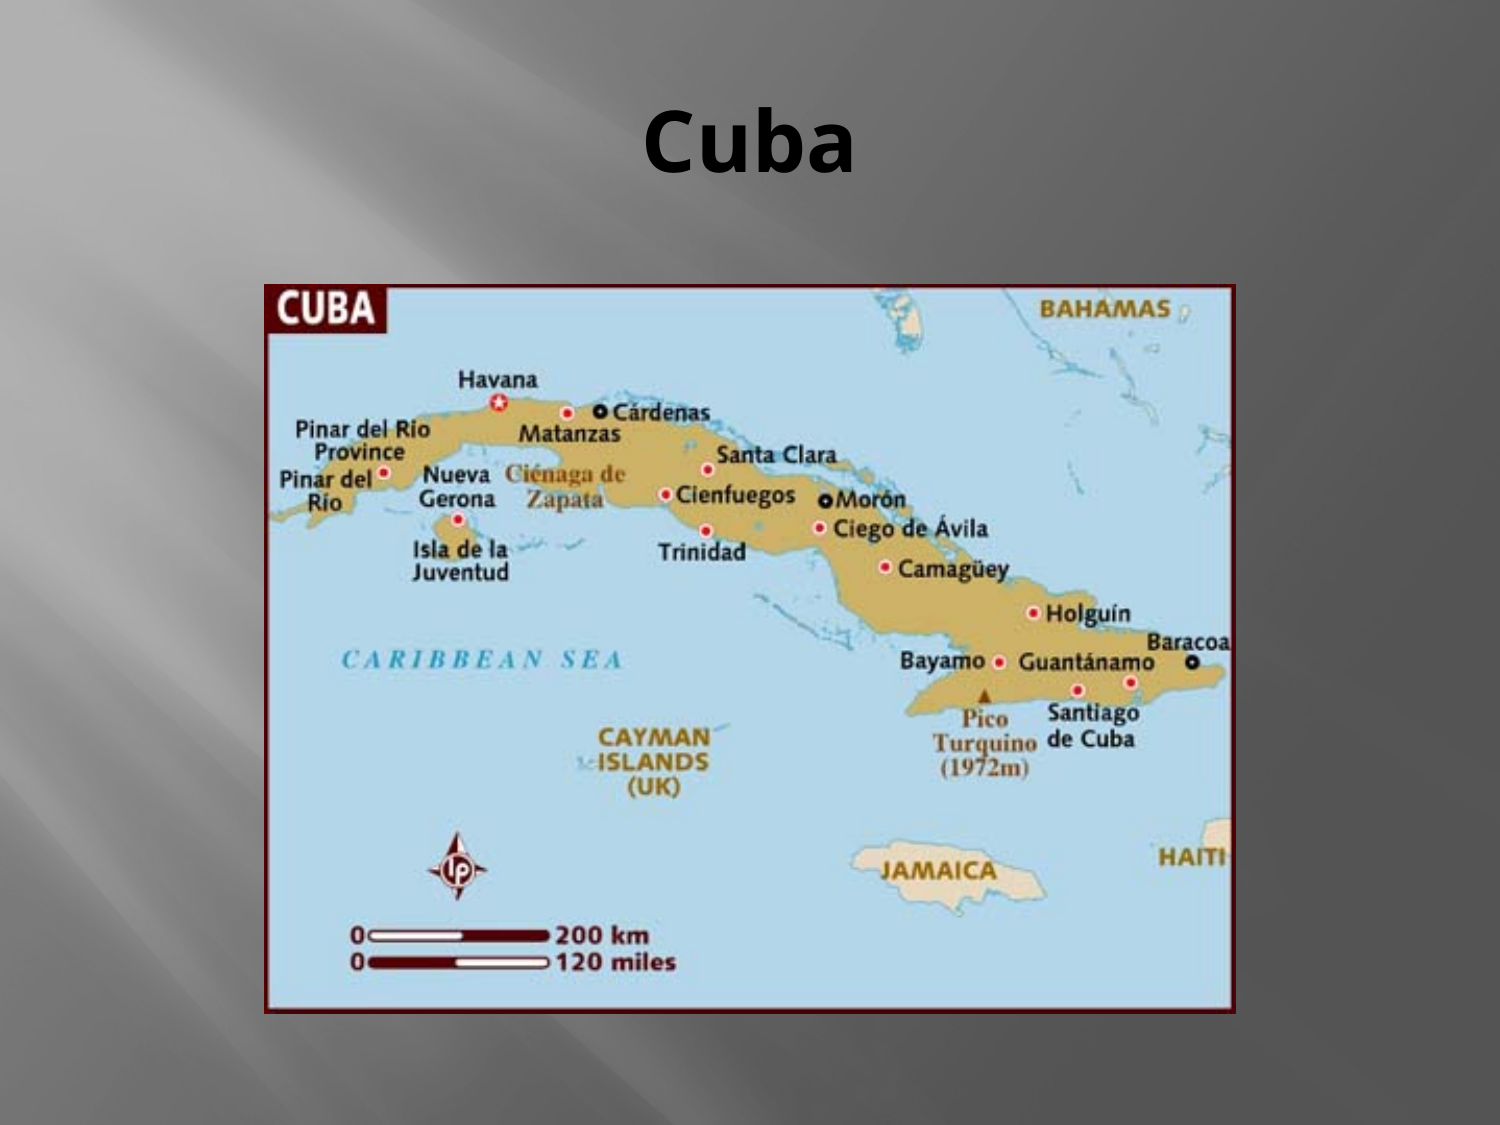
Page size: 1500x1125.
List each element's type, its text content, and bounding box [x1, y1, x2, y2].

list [264, 283, 1236, 1014]
title Cuba [75, 45, 1425, 233]
